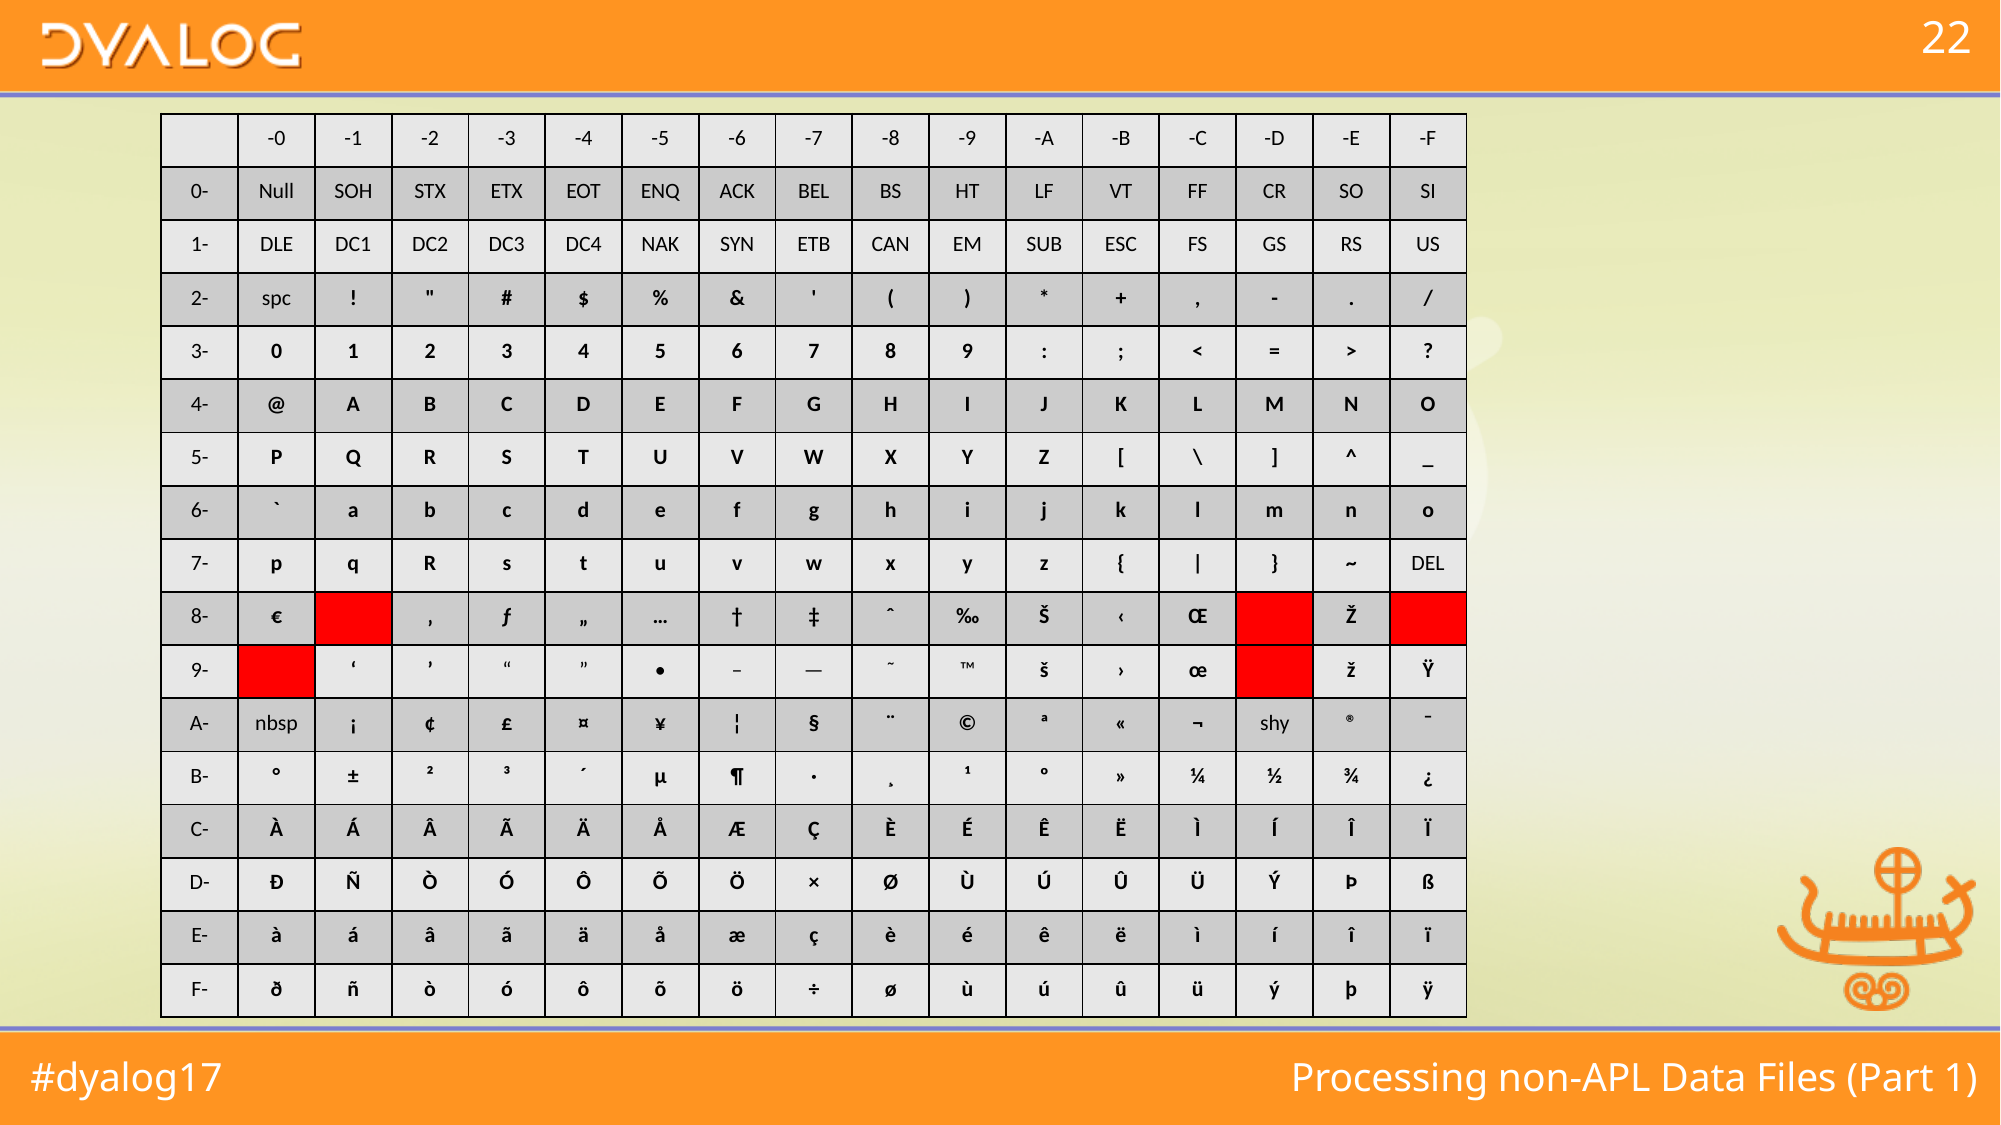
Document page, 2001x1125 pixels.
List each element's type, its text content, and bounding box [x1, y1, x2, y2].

table_cell 3- [162, 327, 237, 378]
table_cell ˜ [853, 646, 928, 697]
table_cell … [623, 593, 698, 644]
table_header -A [1007, 115, 1082, 166]
table_cell F- [162, 965, 237, 1016]
table_cell CAN [853, 221, 928, 272]
table_cell Ð [239, 859, 314, 910]
table_cell ¶ [700, 752, 775, 804]
table_cell y [930, 540, 1005, 591]
table_cell ¹ [930, 752, 1005, 804]
table_cell Ó [469, 859, 544, 910]
table_header -F [1391, 115, 1466, 166]
table_cell = [1237, 327, 1312, 378]
table_cell ç [776, 912, 851, 963]
table_cell ï [1391, 912, 1466, 963]
table_cell ¼ [1160, 752, 1235, 804]
table_cell LF [1007, 168, 1082, 219]
table_cell µ [623, 752, 698, 804]
table_cell & [700, 274, 775, 325]
table_cell shy [1237, 699, 1312, 751]
table_header -1 [316, 115, 391, 166]
table_cell ð [239, 965, 314, 1016]
table_cell è [853, 912, 928, 963]
table_cell k [1083, 487, 1158, 538]
table_header -0 [239, 115, 314, 166]
table_cell VT [1083, 168, 1158, 219]
table_cell ž [1314, 646, 1389, 697]
table_cell R [393, 540, 468, 591]
table_cell Ë [1083, 805, 1158, 857]
table_cell 1- [162, 221, 237, 272]
table_cell spc [239, 274, 314, 325]
table_cell Å [623, 805, 698, 857]
table_cell 5- [162, 433, 237, 485]
table_cell ä [546, 912, 621, 963]
table_cell Y [930, 433, 1005, 485]
table_header -3 [469, 115, 544, 166]
table_cell ø [853, 965, 928, 1016]
table_cell Ž [1314, 593, 1389, 644]
table_cell Ê [1007, 805, 1082, 857]
table_cell ± [316, 752, 391, 804]
table_cell RS [1314, 221, 1389, 272]
table_cell FS [1160, 221, 1235, 272]
table_cell CR [1237, 168, 1312, 219]
table_cell ACK [700, 168, 775, 219]
table_cell Ï [1391, 805, 1466, 857]
table_cell þ [1314, 965, 1389, 1016]
table_cell A- [162, 699, 237, 751]
table_cell ¢ [393, 699, 468, 751]
table_cell ö [700, 965, 775, 1016]
table_cell ¸ [853, 752, 928, 804]
table_cell H [853, 380, 928, 432]
table_cell á [316, 912, 391, 963]
table_cell ² [393, 752, 468, 804]
table_cell 8 [853, 327, 928, 378]
table_cell ¥ [623, 699, 698, 751]
table_cell ê [1007, 912, 1082, 963]
table_cell º [1007, 752, 1082, 804]
table_cell ” [546, 646, 621, 697]
table_cell û [1083, 965, 1158, 1016]
table_cell f [700, 487, 775, 538]
table_cell ~ [1314, 540, 1389, 591]
table_cell â [393, 912, 468, 963]
table_cell 2 [393, 327, 468, 378]
table_cell D- [162, 859, 237, 910]
table_cell / [1391, 274, 1466, 325]
table_cell à [239, 912, 314, 963]
table_cell ë [1083, 912, 1158, 963]
table_cell ‘ [316, 646, 391, 697]
table_cell ^ [1314, 433, 1389, 485]
table_cell Æ [700, 805, 775, 857]
table_cell P [239, 433, 314, 485]
table_cell SYN [700, 221, 775, 272]
table_cell 0 [239, 327, 314, 378]
table_cell 1 [316, 327, 391, 378]
table_cell 4 [546, 327, 621, 378]
table_cell \ [1160, 433, 1235, 485]
table_cell { [1083, 540, 1158, 591]
table_cell x [853, 540, 928, 591]
table_cell ‚ [393, 593, 468, 644]
table_cell [316, 593, 391, 644]
table_cell R [393, 433, 468, 485]
table_cell US [1391, 221, 1466, 272]
table_cell } [1237, 540, 1312, 591]
table_cell ETX [469, 168, 544, 219]
table_cell Ý [1237, 859, 1312, 910]
table_cell ESC [1083, 221, 1158, 272]
table_cell ° [239, 752, 314, 804]
table_cell ] [1237, 433, 1312, 485]
table_cell å [623, 912, 698, 963]
table_cell 2- [162, 274, 237, 325]
table_cell BS [853, 168, 928, 219]
table_cell « [1083, 699, 1158, 751]
table_cell 7- [162, 540, 237, 591]
table_cell : [1007, 327, 1082, 378]
table_cell ¡ [316, 699, 391, 751]
table_cell [1237, 593, 1312, 644]
table_cell z [1007, 540, 1082, 591]
table_cell NAK [623, 221, 698, 272]
table_cell × [776, 859, 851, 910]
table_cell ô [546, 965, 621, 1016]
table_cell STX [393, 168, 468, 219]
table_cell M [1237, 380, 1312, 432]
table_cell ‡ [776, 593, 851, 644]
table_cell u [623, 540, 698, 591]
table_cell Z [1007, 433, 1082, 485]
table_cell s [469, 540, 544, 591]
table_cell ‹ [1083, 593, 1158, 644]
table_cell ª [1007, 699, 1082, 751]
table_header -B [1083, 115, 1158, 166]
table_cell § [776, 699, 851, 751]
table_cell – [700, 646, 775, 697]
table_cell Ô [546, 859, 621, 910]
table_header -5 [623, 115, 698, 166]
table_cell Á [316, 805, 391, 857]
table_cell „ [546, 593, 621, 644]
table_cell @ [239, 380, 314, 432]
table_cell ÿ [1391, 965, 1466, 1016]
table_cell d [546, 487, 621, 538]
table_cell SO [1314, 168, 1389, 219]
table_cell ` [239, 487, 314, 538]
table_cell q [316, 540, 391, 591]
table_cell “ [469, 646, 544, 697]
table_cell Ù [930, 859, 1005, 910]
table_cell È [853, 805, 928, 857]
table_cell ƒ [469, 593, 544, 644]
table_cell ú [1007, 965, 1082, 1016]
table_cell C [469, 380, 544, 432]
table_cell # [469, 274, 544, 325]
table_cell 7 [776, 327, 851, 378]
table_cell Ö [700, 859, 775, 910]
table_cell a [316, 487, 391, 538]
table_cell _ [1391, 433, 1466, 485]
table_cell B- [162, 752, 237, 804]
table_cell õ [623, 965, 698, 1016]
table_cell t [546, 540, 621, 591]
table_cell — [776, 646, 851, 697]
table_cell 5 [623, 327, 698, 378]
table_cell - [1237, 274, 1312, 325]
table_header -9 [930, 115, 1005, 166]
table_cell ñ [316, 965, 391, 1016]
table_header [162, 115, 237, 166]
table_cell G [776, 380, 851, 432]
table_cell $ [546, 274, 621, 325]
table_cell SOH [316, 168, 391, 219]
table_cell ß [1391, 859, 1466, 910]
table_header -4 [546, 115, 621, 166]
table_cell Ü [1160, 859, 1235, 910]
table_cell D [546, 380, 621, 432]
table_cell U [623, 433, 698, 485]
table_cell Õ [623, 859, 698, 910]
table_cell [239, 646, 314, 697]
table_cell ´ [546, 752, 621, 804]
table_cell Ò [393, 859, 468, 910]
table_cell € [239, 593, 314, 644]
table_cell ¨ [853, 699, 928, 751]
table_cell 6 [700, 327, 775, 378]
table_cell ˆ [853, 593, 928, 644]
table_cell I [930, 380, 1005, 432]
table_cell S [469, 433, 544, 485]
table_cell l [1160, 487, 1235, 538]
table_cell ’ [393, 646, 468, 697]
table_cell e [623, 487, 698, 538]
table_cell ó [469, 965, 544, 1016]
table_cell Í [1237, 805, 1312, 857]
table_cell , [1160, 274, 1235, 325]
table_cell 9 [930, 327, 1005, 378]
table_cell E [623, 380, 698, 432]
table_cell DC1 [316, 221, 391, 272]
table_cell » [1083, 752, 1158, 804]
table_cell ÷ [776, 965, 851, 1016]
table_cell i [930, 487, 1005, 538]
table_cell p [239, 540, 314, 591]
table_cell Ç [776, 805, 851, 857]
table_cell SI [1391, 168, 1466, 219]
table_cell © [930, 699, 1005, 751]
table_cell DEL [1391, 540, 1466, 591]
table_cell | [1160, 540, 1235, 591]
table_cell 4- [162, 380, 237, 432]
table_cell £ [469, 699, 544, 751]
table_cell J [1007, 380, 1082, 432]
table_cell ³ [469, 752, 544, 804]
table_cell [ [1083, 433, 1158, 485]
table_cell › [1083, 646, 1158, 697]
table_cell ý [1237, 965, 1312, 1016]
table_header -7 [776, 115, 851, 166]
table_cell ò [393, 965, 468, 1016]
table_cell ! [316, 274, 391, 325]
table_cell o [1391, 487, 1466, 538]
table_cell K [1083, 380, 1158, 432]
table_cell w [776, 540, 851, 591]
table_cell [1237, 646, 1312, 697]
table_header -8 [853, 115, 928, 166]
table_cell ì [1160, 912, 1235, 963]
table_cell ¯ [1391, 699, 1466, 751]
table_cell Â [393, 805, 468, 857]
table_cell < [1160, 327, 1235, 378]
table_cell ' [776, 274, 851, 325]
table_cell W [776, 433, 851, 485]
table_cell ‰ [930, 593, 1005, 644]
table_cell î [1314, 912, 1389, 963]
table_cell v [700, 540, 775, 591]
table_cell í [1237, 912, 1312, 963]
table_cell F [700, 380, 775, 432]
table_cell Q [316, 433, 391, 485]
table_cell é [930, 912, 1005, 963]
table_cell h [853, 487, 928, 538]
table_cell ¾ [1314, 752, 1389, 804]
table_cell [1391, 593, 1466, 644]
table_cell c [469, 487, 544, 538]
table_cell O [1391, 380, 1466, 432]
table_cell Ÿ [1391, 646, 1466, 697]
table_cell 0- [162, 168, 237, 219]
table_cell ã [469, 912, 544, 963]
table_cell Œ [1160, 593, 1235, 644]
table_cell ¿ [1391, 752, 1466, 804]
table_cell SUB [1007, 221, 1082, 272]
table_cell É [930, 805, 1005, 857]
table_cell L [1160, 380, 1235, 432]
table_cell œ [1160, 646, 1235, 697]
table_cell * [1007, 274, 1082, 325]
table_cell N [1314, 380, 1389, 432]
table_cell ENQ [623, 168, 698, 219]
table_cell . [1314, 274, 1389, 325]
table_cell + [1083, 274, 1158, 325]
table_cell ETB [776, 221, 851, 272]
table_cell DLE [239, 221, 314, 272]
table_cell 9- [162, 646, 237, 697]
table_cell Ì [1160, 805, 1235, 857]
table_cell ( [853, 274, 928, 325]
table_cell Þ [1314, 859, 1389, 910]
table_cell Ú [1007, 859, 1082, 910]
table_cell > [1314, 327, 1389, 378]
table_cell m [1237, 487, 1312, 538]
table_cell Ä [546, 805, 621, 857]
table_cell BEL [776, 168, 851, 219]
table_cell X [853, 433, 928, 485]
table_cell B [393, 380, 468, 432]
table_cell · [776, 752, 851, 804]
table_cell T [546, 433, 621, 485]
table_cell ; [1083, 327, 1158, 378]
table_cell n [1314, 487, 1389, 538]
table_cell † [700, 593, 775, 644]
table_cell ) [930, 274, 1005, 325]
table_cell 3 [469, 327, 544, 378]
table_cell ¬ [1160, 699, 1235, 751]
table_cell À [239, 805, 314, 857]
table_cell ¤ [546, 699, 621, 751]
table_cell Û [1083, 859, 1158, 910]
table_cell E- [162, 912, 237, 963]
table_cell V [700, 433, 775, 485]
table_cell ® [1314, 699, 1389, 751]
table_cell ù [930, 965, 1005, 1016]
table_cell FF [1160, 168, 1235, 219]
table_cell nbsp [239, 699, 314, 751]
table_cell 8- [162, 593, 237, 644]
table_cell • [623, 646, 698, 697]
table_cell š [1007, 646, 1082, 697]
table_header -D [1237, 115, 1312, 166]
table_cell Š [1007, 593, 1082, 644]
table_cell ¦ [700, 699, 775, 751]
table_cell HT [930, 168, 1005, 219]
table_cell Ã [469, 805, 544, 857]
table_cell b [393, 487, 468, 538]
table_cell DC2 [393, 221, 468, 272]
table_cell " [393, 274, 468, 325]
table_header -E [1314, 115, 1389, 166]
table_cell ½ [1237, 752, 1312, 804]
table_cell GS [1237, 221, 1312, 272]
table_cell EOT [546, 168, 621, 219]
table_cell EM [930, 221, 1005, 272]
table_cell j [1007, 487, 1082, 538]
table_header -2 [393, 115, 468, 166]
table_cell 6- [162, 487, 237, 538]
table_cell æ [700, 912, 775, 963]
table_cell DC3 [469, 221, 544, 272]
table_cell Ø [853, 859, 928, 910]
table_cell C- [162, 805, 237, 857]
table_cell ? [1391, 327, 1466, 378]
table_header -C [1160, 115, 1235, 166]
table_cell Î [1314, 805, 1389, 857]
table_cell DC4 [546, 221, 621, 272]
table_cell % [623, 274, 698, 325]
picture [0, 0, 2001, 1125]
table_cell ü [1160, 965, 1235, 1016]
table_cell ™ [930, 646, 1005, 697]
table_cell g [776, 487, 851, 538]
table_cell Ñ [316, 859, 391, 910]
table_cell Null [239, 168, 314, 219]
table_header -6 [700, 115, 775, 166]
table_cell A [316, 380, 391, 432]
